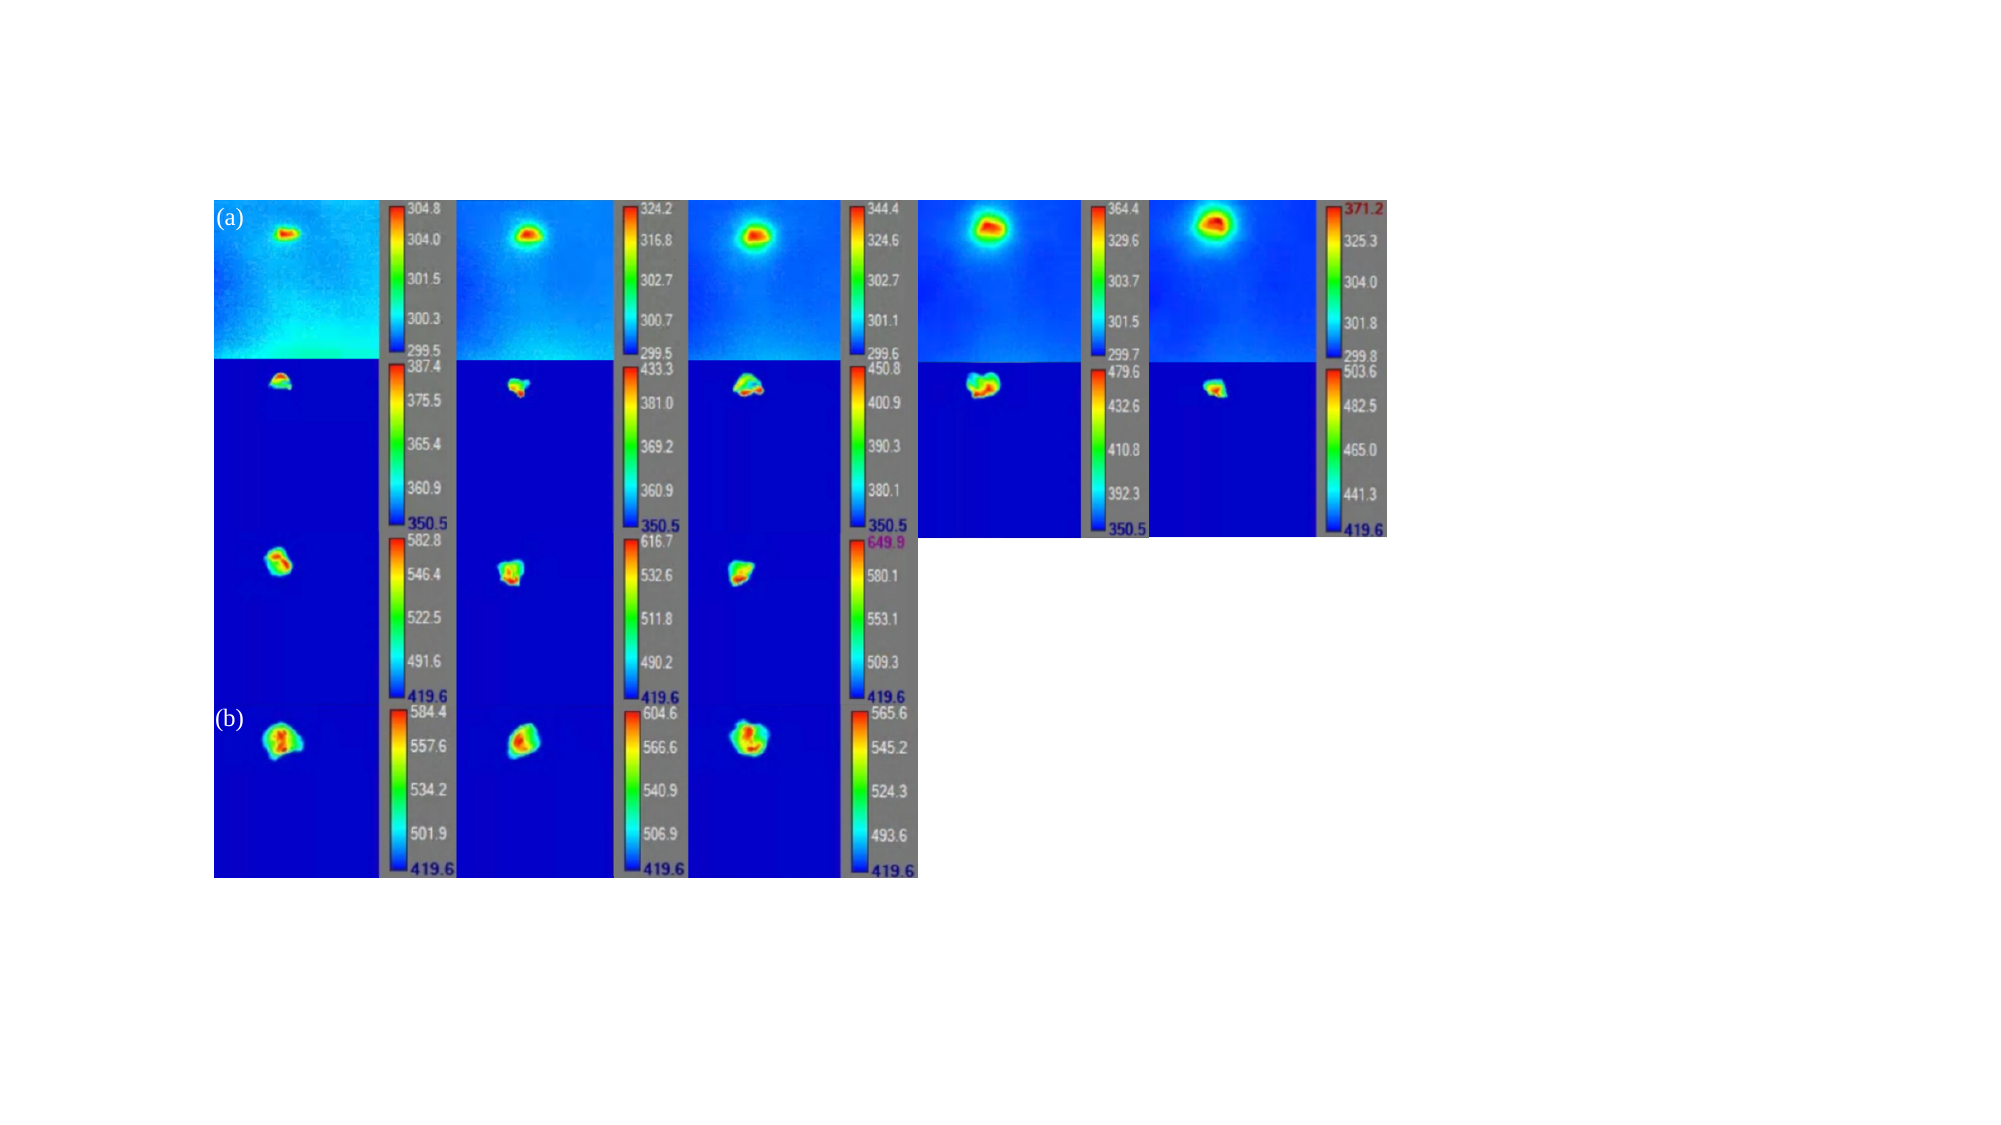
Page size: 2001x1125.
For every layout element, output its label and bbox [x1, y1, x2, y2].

text_box [199, 192, 1387, 879]
